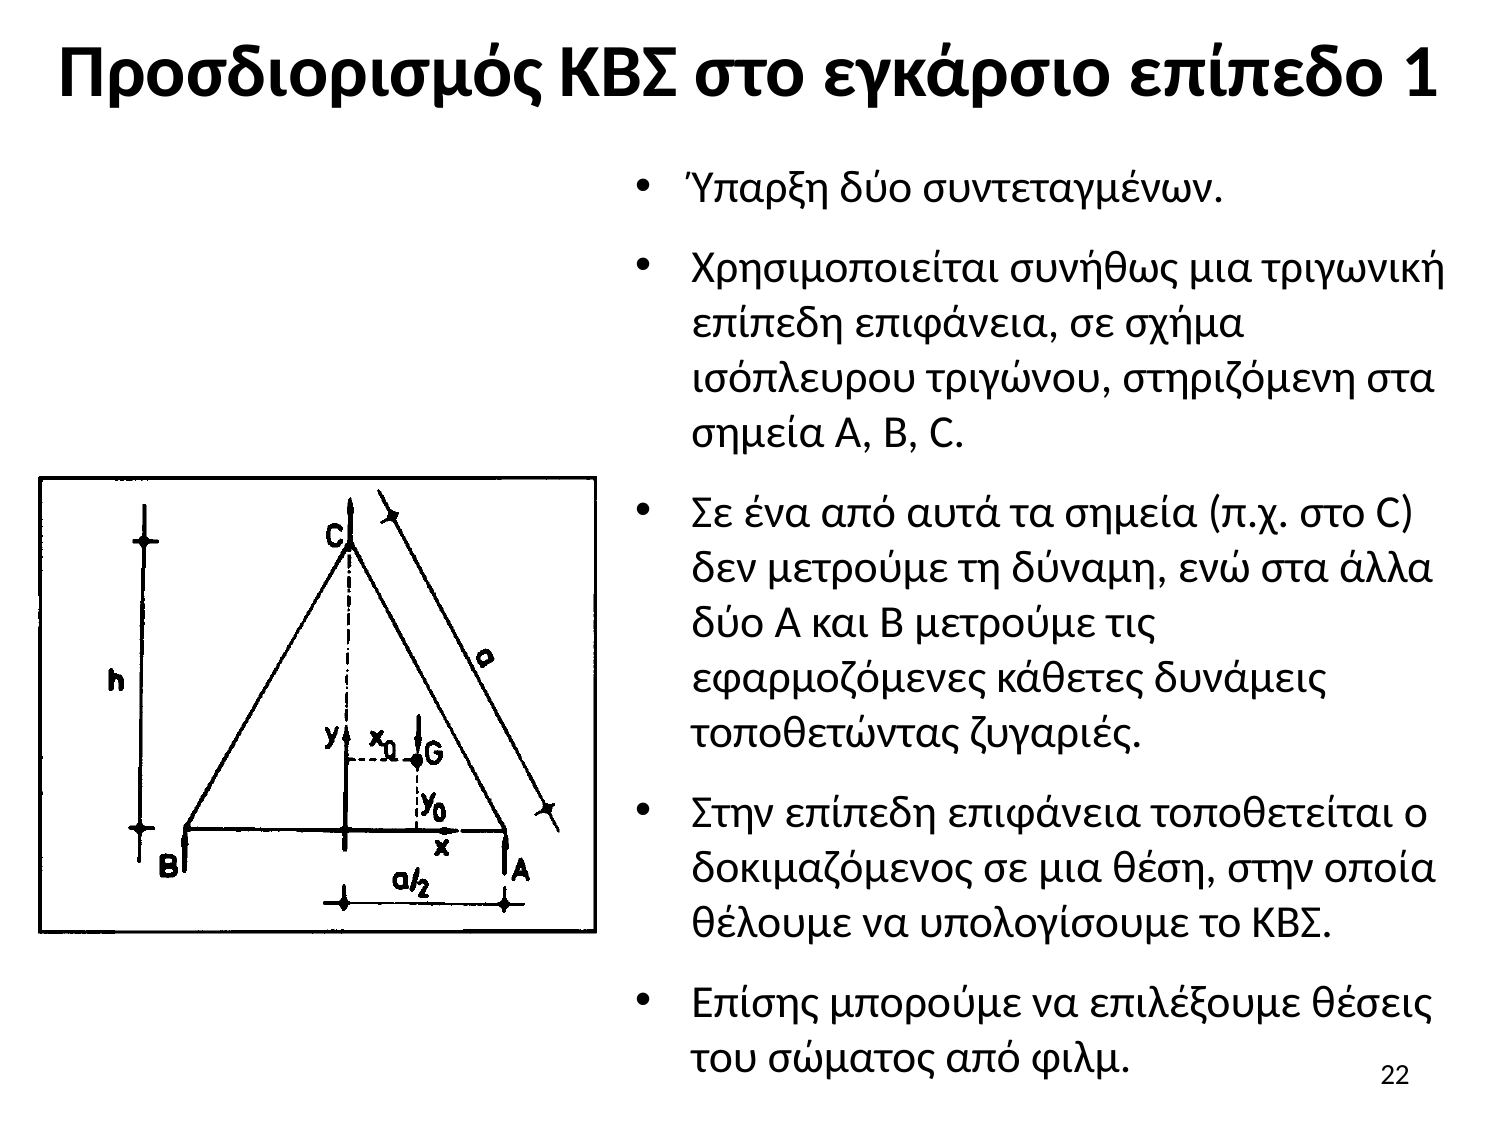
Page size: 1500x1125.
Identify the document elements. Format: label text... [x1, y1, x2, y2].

slide_number 22 [1074, 1042, 1425, 1103]
picture [37, 476, 597, 934]
list Ύπαρξη δύο συντεταγμένων. Χρησιμοποιείται συνήθως μια τριγωνική επίπεδη επιφάνεια, σε σχήμα ισόπλευρου τριγώνου, στηριζόμενη στα σημεία Α, Β, C. Σε ένα από αυτά τα σημεία (π.χ. στο C) δεν μετρούμε τη δύναμη, ενώ στα άλλα δύο Α και Β μετρούμε τις εφαρμοζόμενες κάθετες δυνάμεις τοποθετώντας ζυγαριές. Στην επίπεδη επιφάνεια τοποθετείται ο δοκιμαζόμενος σε μια θέση, στην οποία θέλουμε να υπολογίσουμε το ΚΒΣ. Επίσης μπορούμε να επιλέξουμε θέσεις του σώματος από φιλμ. [620, 149, 1471, 1083]
title Προσδιορισμός ΚΒΣ στο εγκάρσιο επίπεδο 1 [0, 30, 1500, 102]
